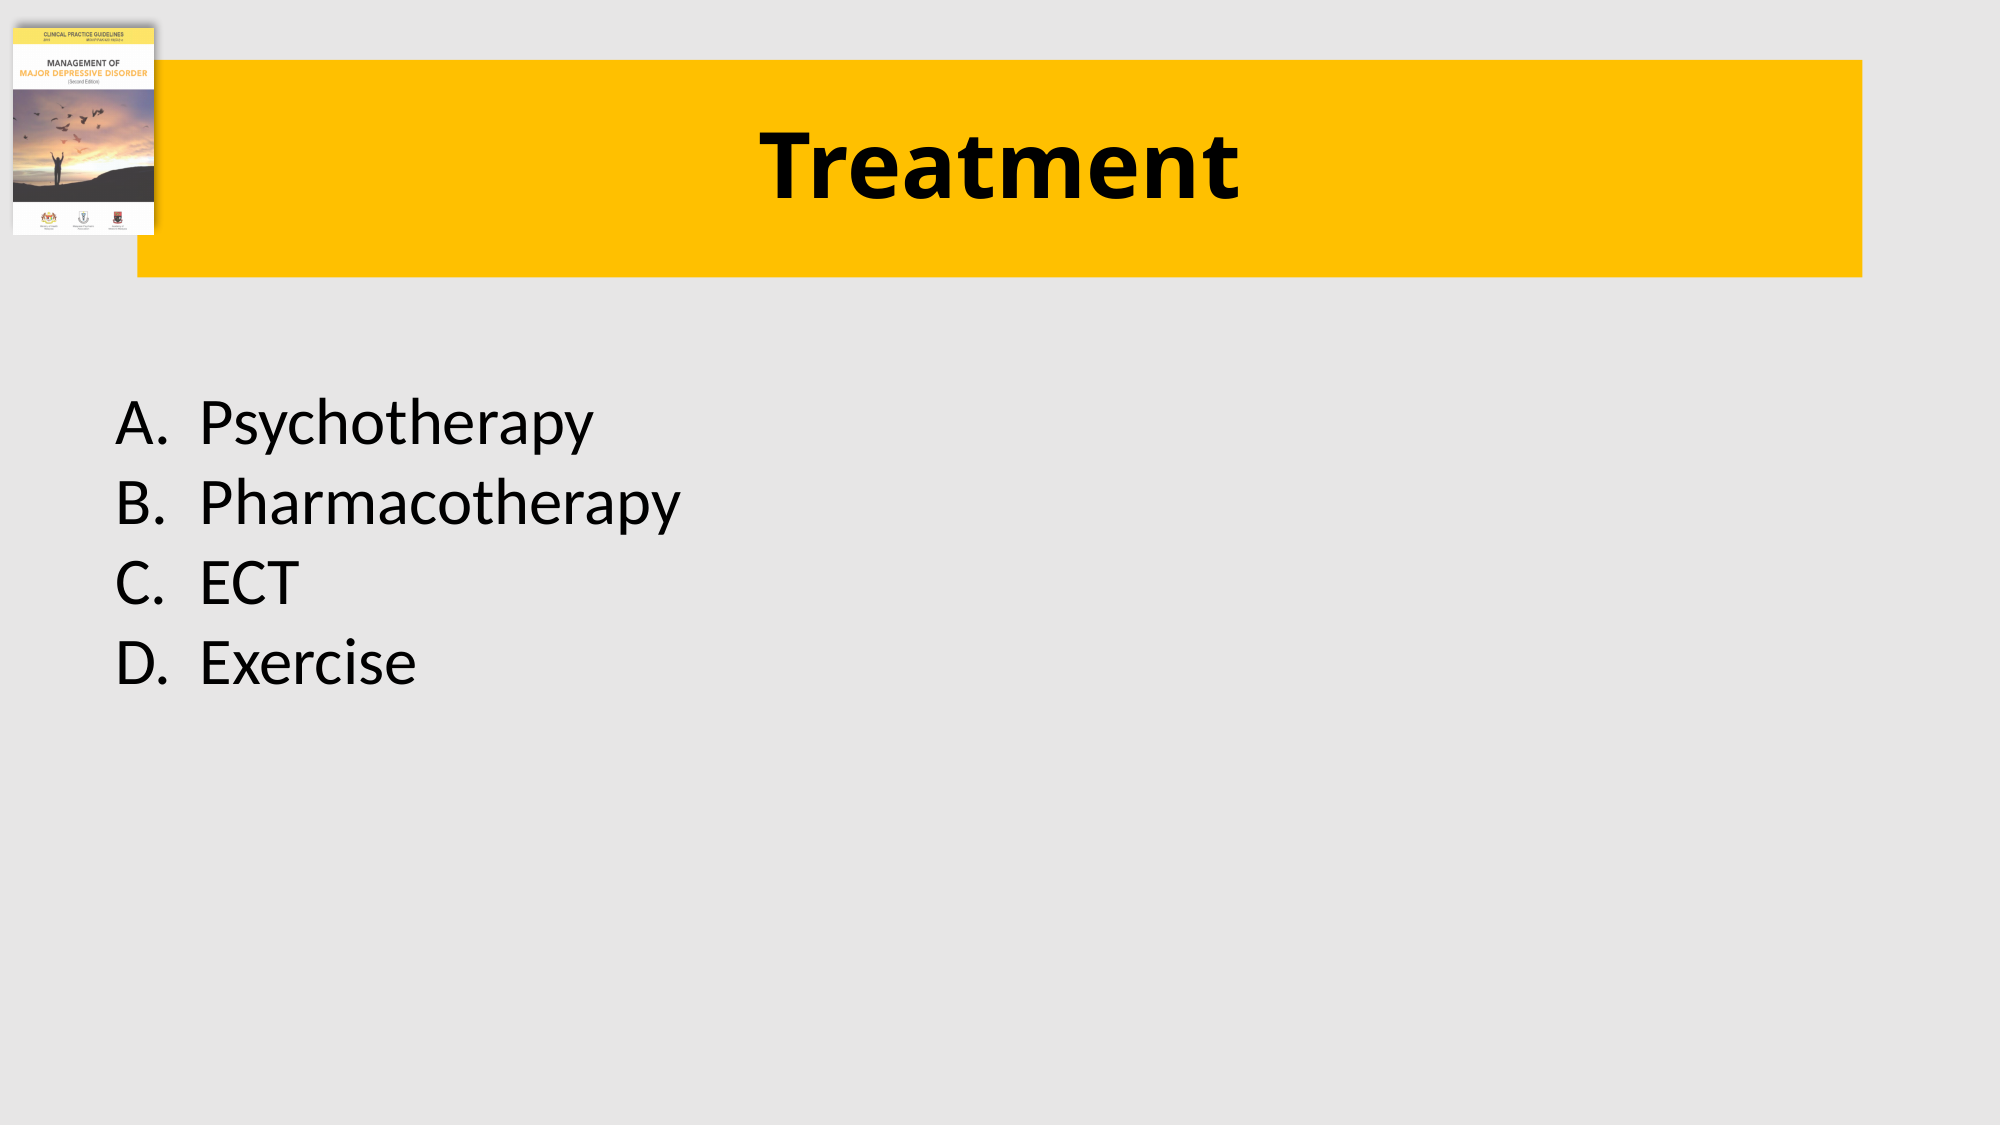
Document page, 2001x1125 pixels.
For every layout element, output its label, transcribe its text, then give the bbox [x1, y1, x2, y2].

list Psychotherapy Pharmacotherapy ECT Exercise [100, 290, 1892, 1066]
title Treatment [137, 59, 1863, 278]
picture [13, 28, 154, 235]
